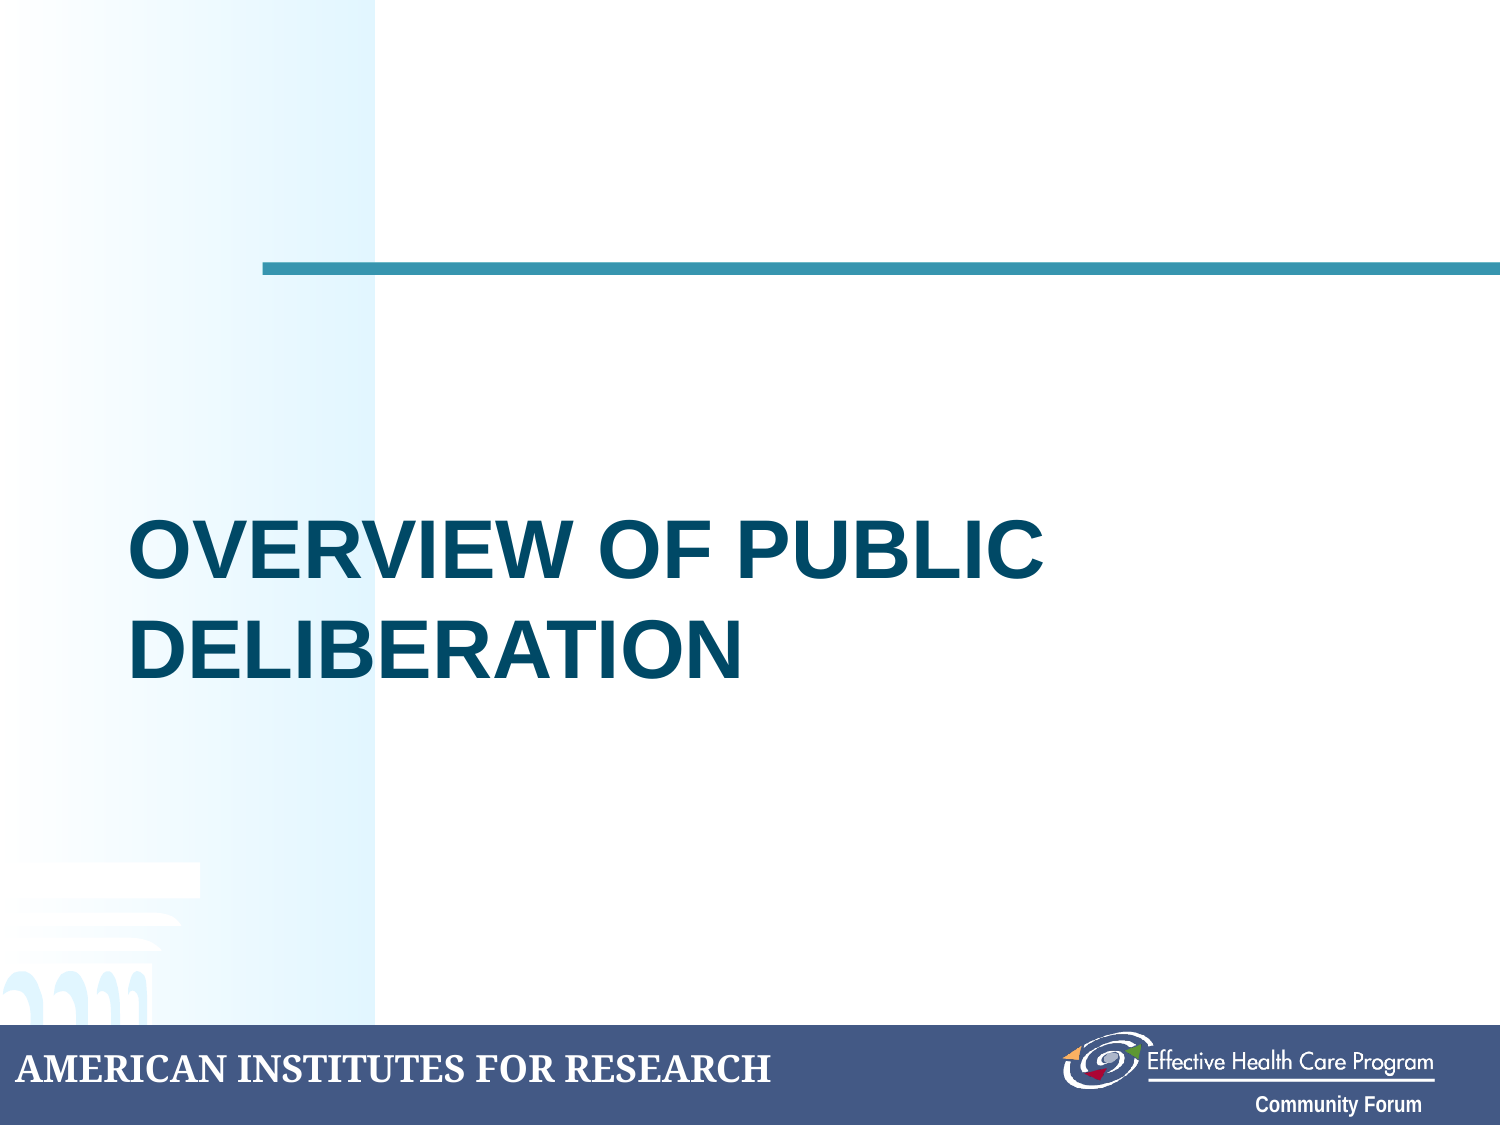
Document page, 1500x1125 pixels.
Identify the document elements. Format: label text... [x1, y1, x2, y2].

title Overview of Public Deliberation [112, 487, 1388, 712]
picture [1062, 1031, 1435, 1089]
